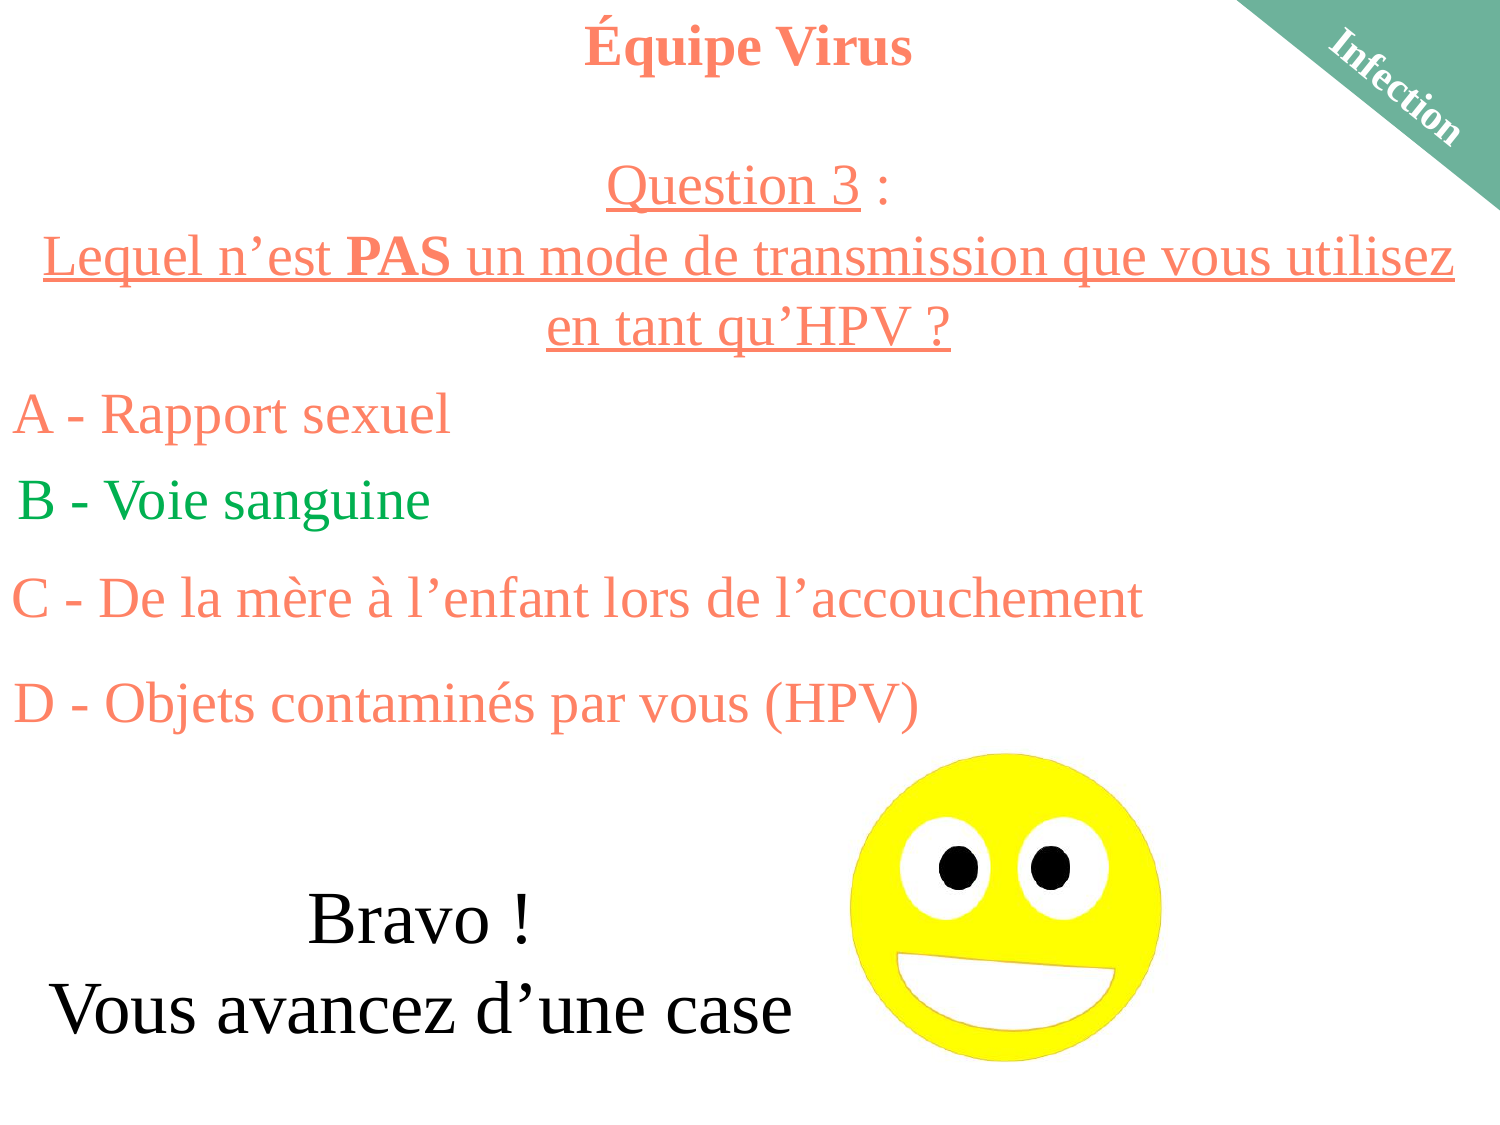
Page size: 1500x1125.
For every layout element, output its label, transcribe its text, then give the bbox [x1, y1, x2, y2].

text_box B - Voie sanguine [2, 453, 1500, 539]
text_box A - Rapport sexuel [0, 367, 1499, 453]
text_box Équipe Virus Question 3 : Lequel n’est PAS un mode de transmission que vous utilisez en tant qu’HPV ? [0, 0, 1499, 364]
picture [842, 745, 1169, 1071]
text_box D - Objets contaminés par vous (HPV) [0, 656, 1500, 742]
text_box Infection [1305, 0, 1500, 204]
text_box C - De la mère à l’enfant lors de l’accouchement [0, 552, 1497, 637]
text_box Bravo ! Vous avancez d’une case [33, 860, 810, 1056]
text_box [1233, 0, 1500, 214]
